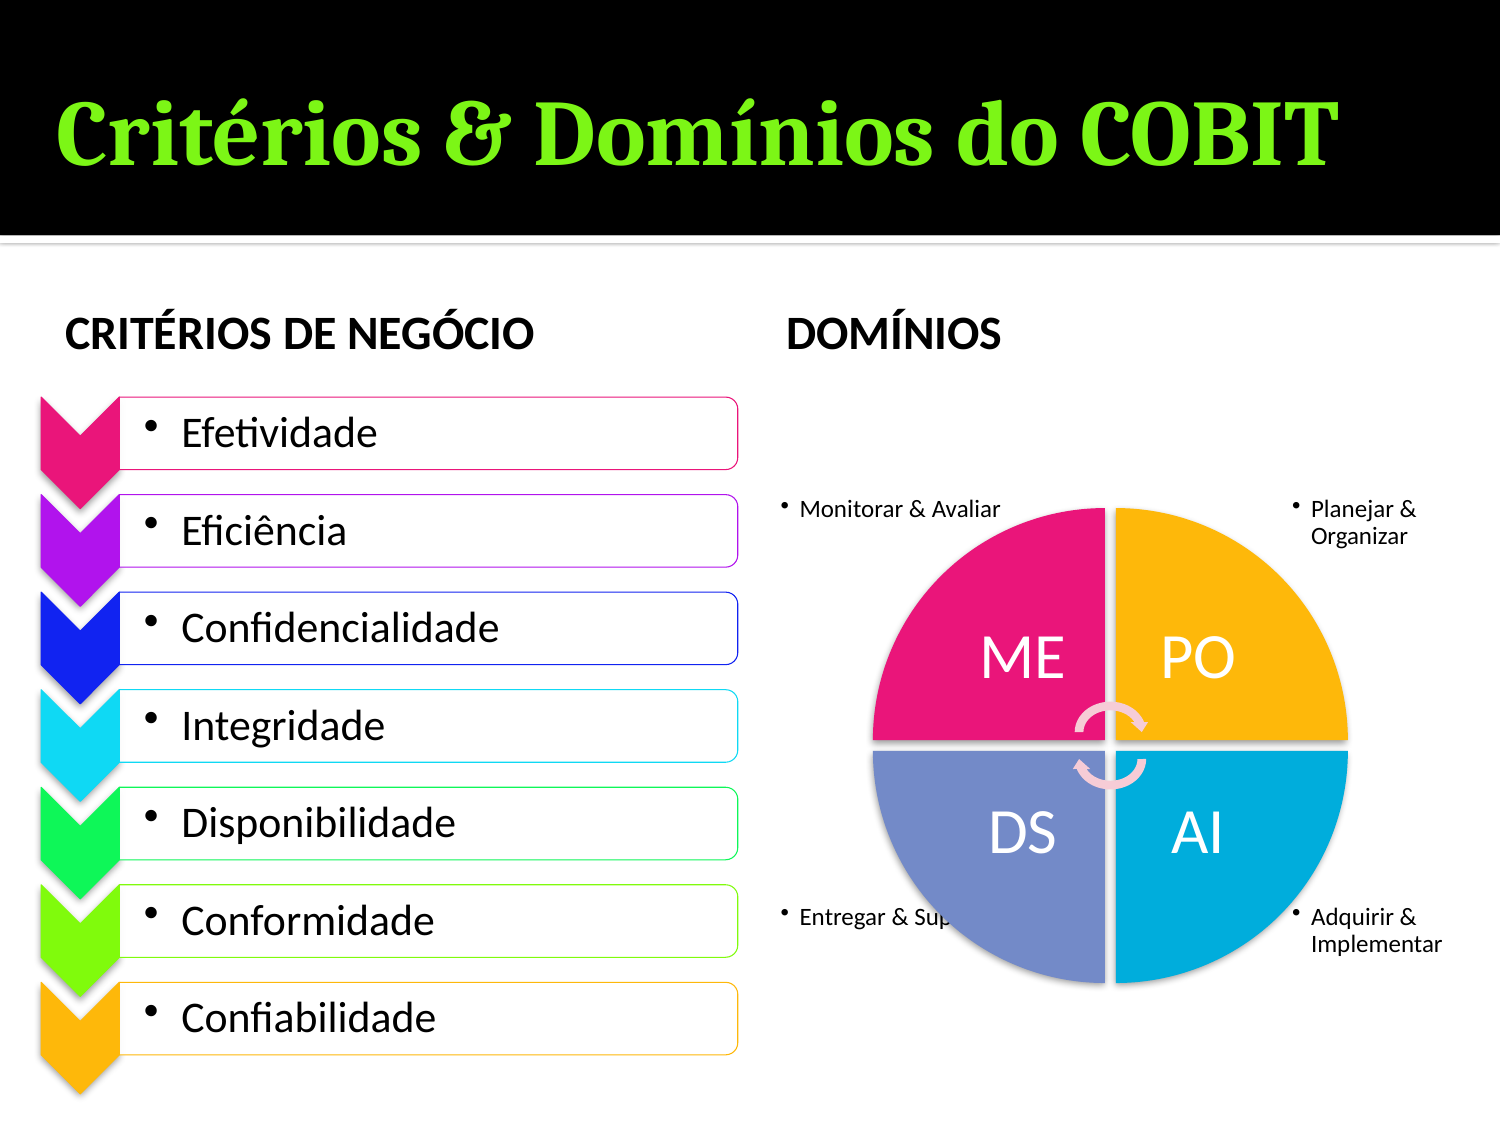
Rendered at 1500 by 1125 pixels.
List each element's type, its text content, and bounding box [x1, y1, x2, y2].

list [41, 397, 738, 1094]
list Domínios [761, 267, 1459, 386]
title Critérios & Domínios do COBIT [41, 24, 1459, 231]
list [761, 397, 1459, 1094]
list Critérios de negócio [41, 267, 738, 386]
